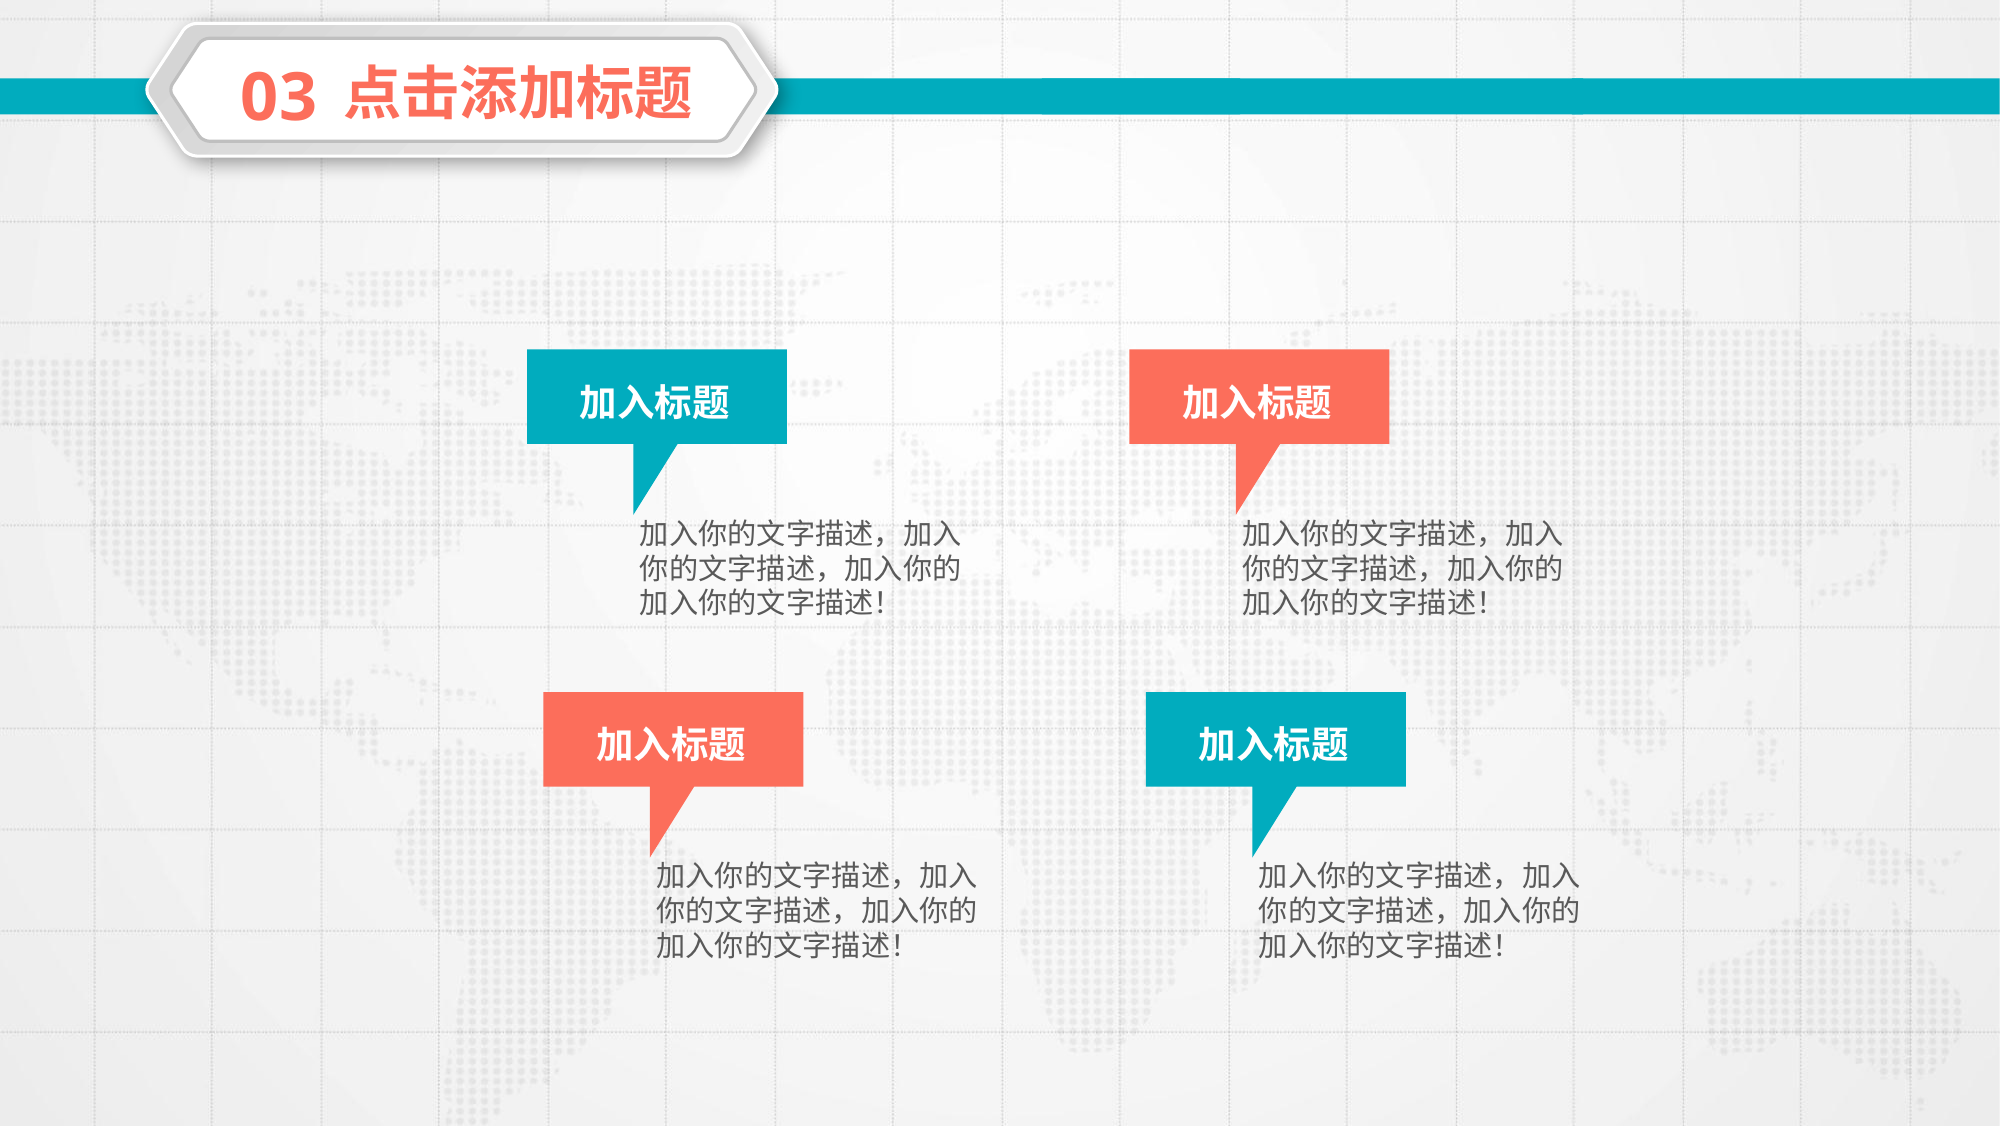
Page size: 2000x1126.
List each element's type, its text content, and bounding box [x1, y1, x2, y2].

text_box 点击添加标题 [328, 49, 1493, 180]
text_box 加入标题 [1124, 378, 1390, 421]
text_box [0, 78, 145, 115]
text_box [1571, 78, 2000, 115]
picture [0, 0, 2000, 78]
text_box [1144, 691, 1407, 857]
text_box 加入你的文字描述，加入你的文字描述，加入你的 加入你的文字描述！ [1243, 857, 1619, 941]
picture [0, 115, 2000, 1126]
text_box 加入标题 [522, 378, 787, 421]
text_box 加入标题 [1141, 721, 1406, 764]
text_box [1128, 348, 1391, 514]
text_box [525, 348, 788, 514]
text_box 加入你的文字描述，加入你的文字描述，加入你的 加入你的文字描述！ [625, 514, 1000, 598]
text_box 加入标题 [538, 721, 804, 764]
text_box [1493, 78, 1571, 115]
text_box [146, 23, 777, 157]
text_box [542, 691, 805, 857]
text_box 加入你的文字描述，加入你的文字描述，加入你的 加入你的文字描述！ [1227, 514, 1602, 598]
text_box 加入你的文字描述，加入你的文字描述，加入你的 加入你的文字描述！ [641, 857, 1016, 941]
